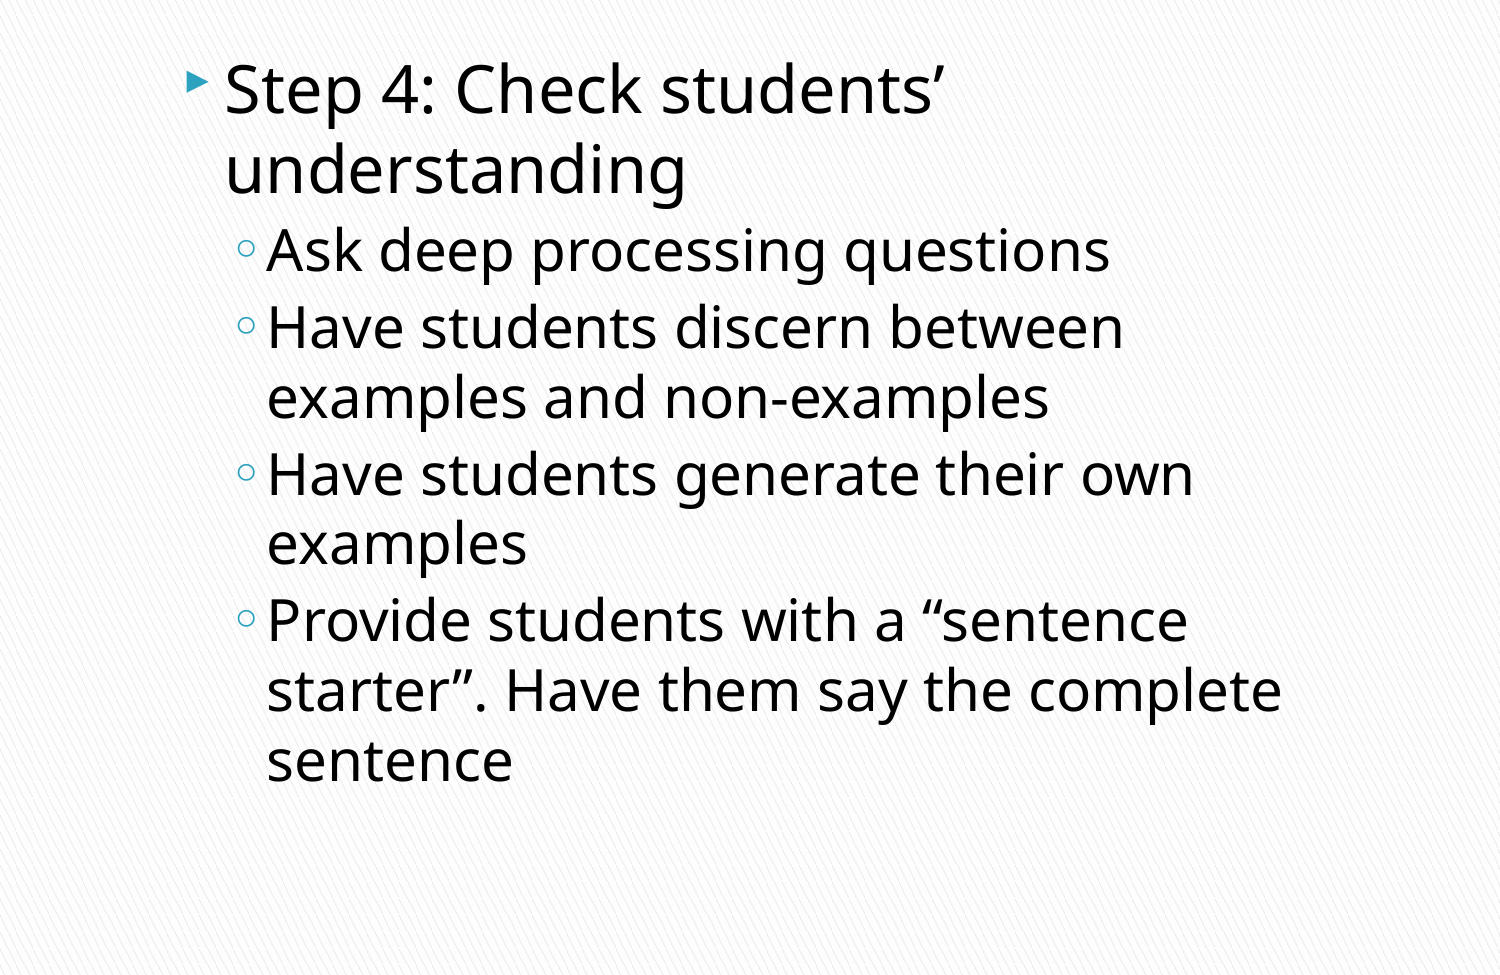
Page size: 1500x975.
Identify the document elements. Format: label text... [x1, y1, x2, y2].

list Step 4: Check students’ understanding Ask deep processing questions Have students discern between examples and non-examples Have students generate their own examples Provide students with a “sentence starter”. Have them say the complete sentence [149, 38, 1378, 926]
